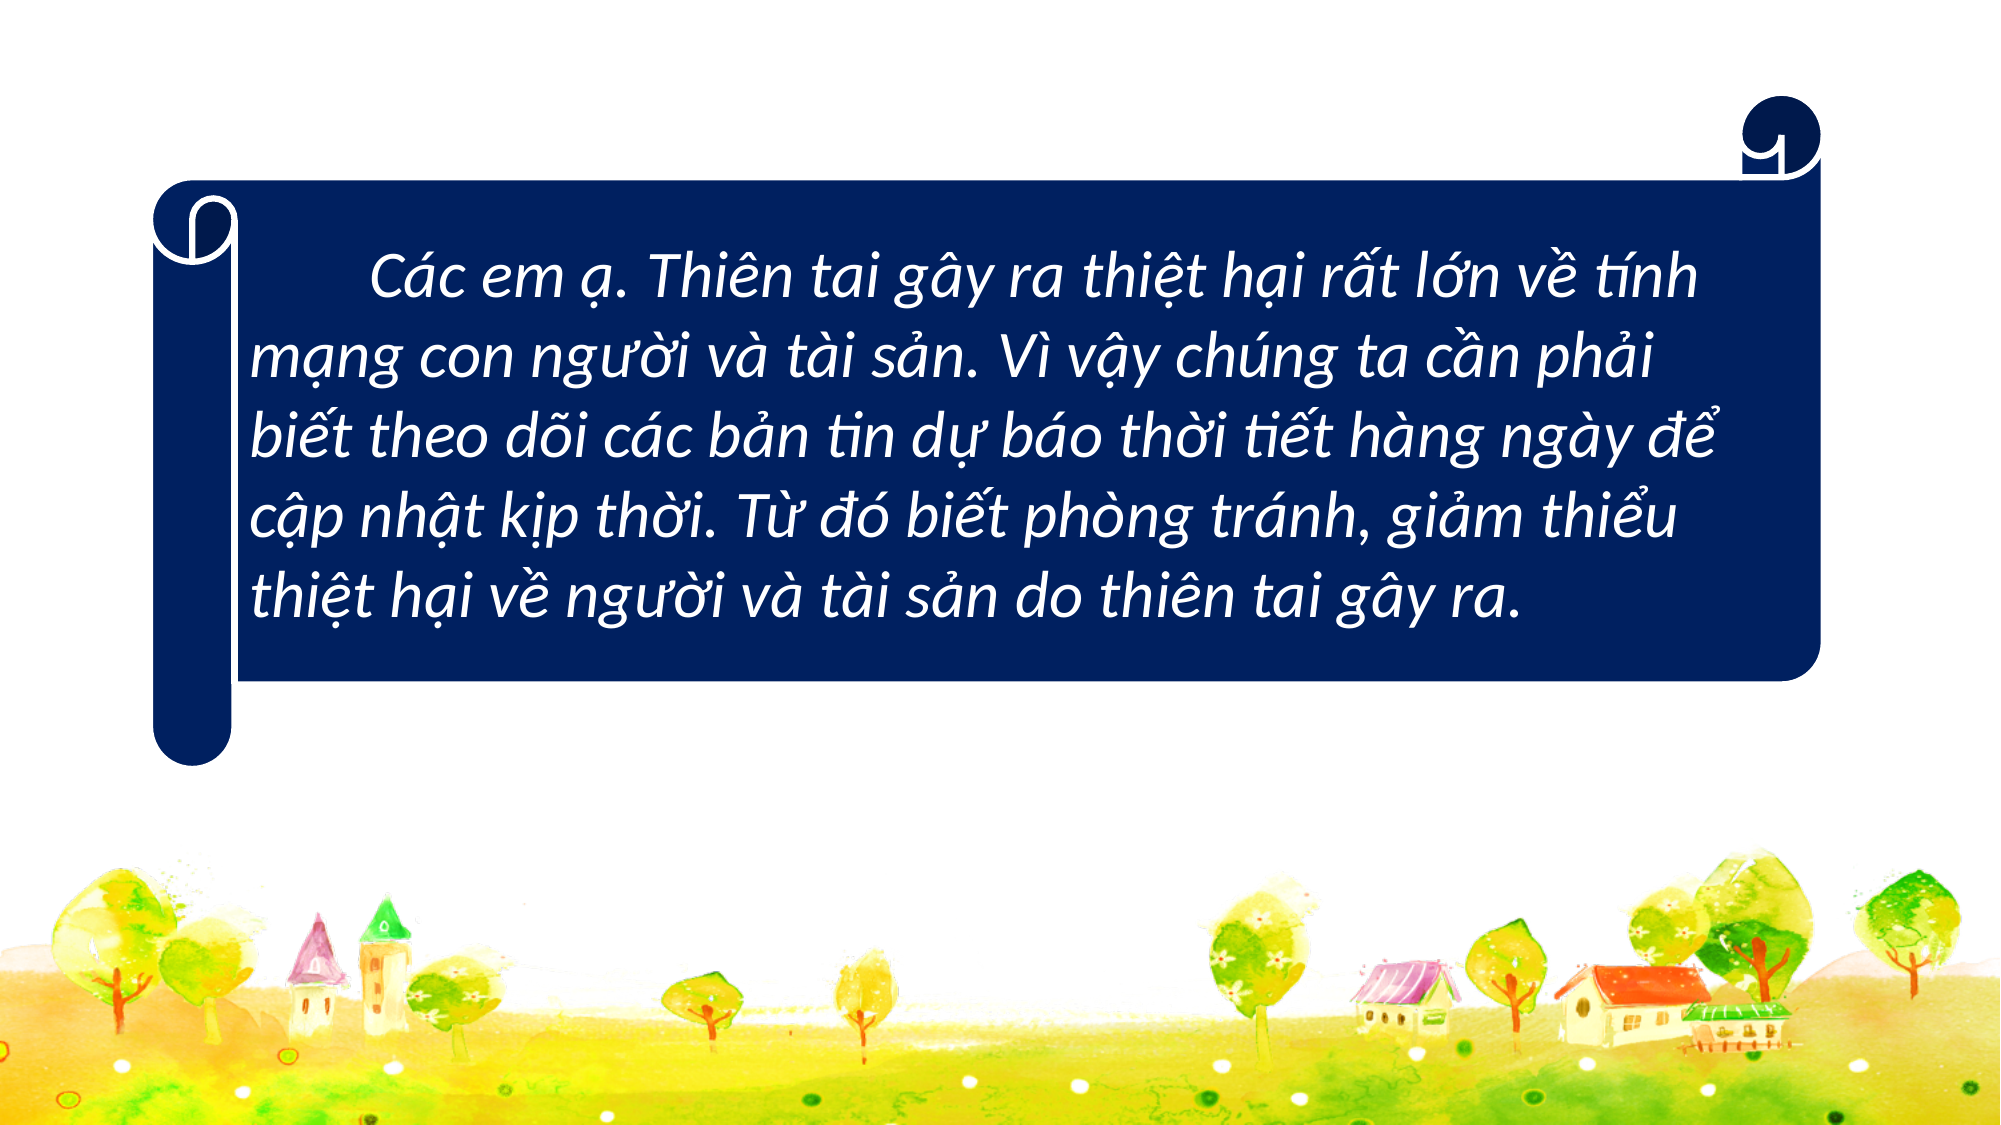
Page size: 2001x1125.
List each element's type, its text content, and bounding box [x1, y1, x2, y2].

picture [0, 818, 2000, 1125]
text_box Các em ạ. Thiên tai gây ra thiệt hại rất lớn về tính mạng con người và tài sản. Vì vậy chúng ta cần phải biết theo dõi các bản tin dự báo thời tiết hàng ngày để cập nhật kịp thời. Từ đó biết phòng tránh, giảm thiểu thiệt hại về người và tài sản do thiên tai gây ra. [148, 91, 1825, 770]
